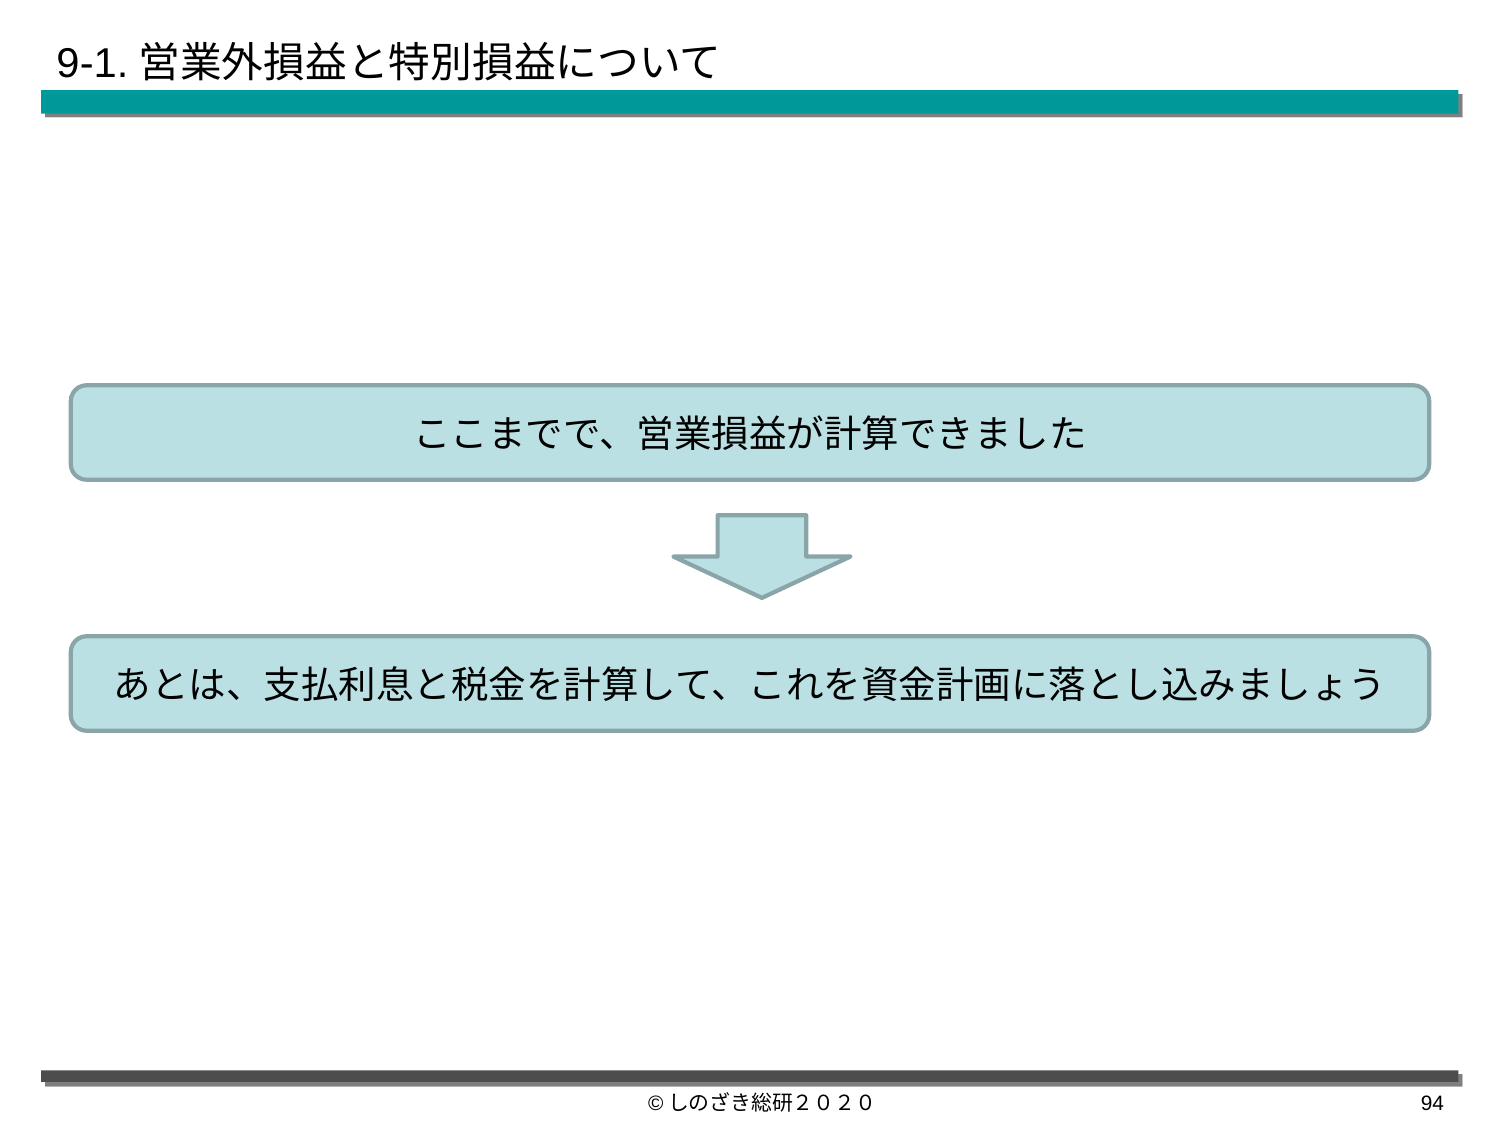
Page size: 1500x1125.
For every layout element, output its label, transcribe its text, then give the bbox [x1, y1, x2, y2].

text_box [671, 513, 853, 600]
text_box ここまでで、営業損益が計算できました [68, 383, 1432, 482]
footer ©しのざき総研２０２０ [524, 1082, 1000, 1125]
title 9-1.営業外損益と特別損益について [41, 19, 750, 102]
text_box あとは、支払利息と税金を計算して、これを資金計画に落とし込みましょう [68, 634, 1432, 733]
slide_number 93 [1108, 1082, 1459, 1125]
